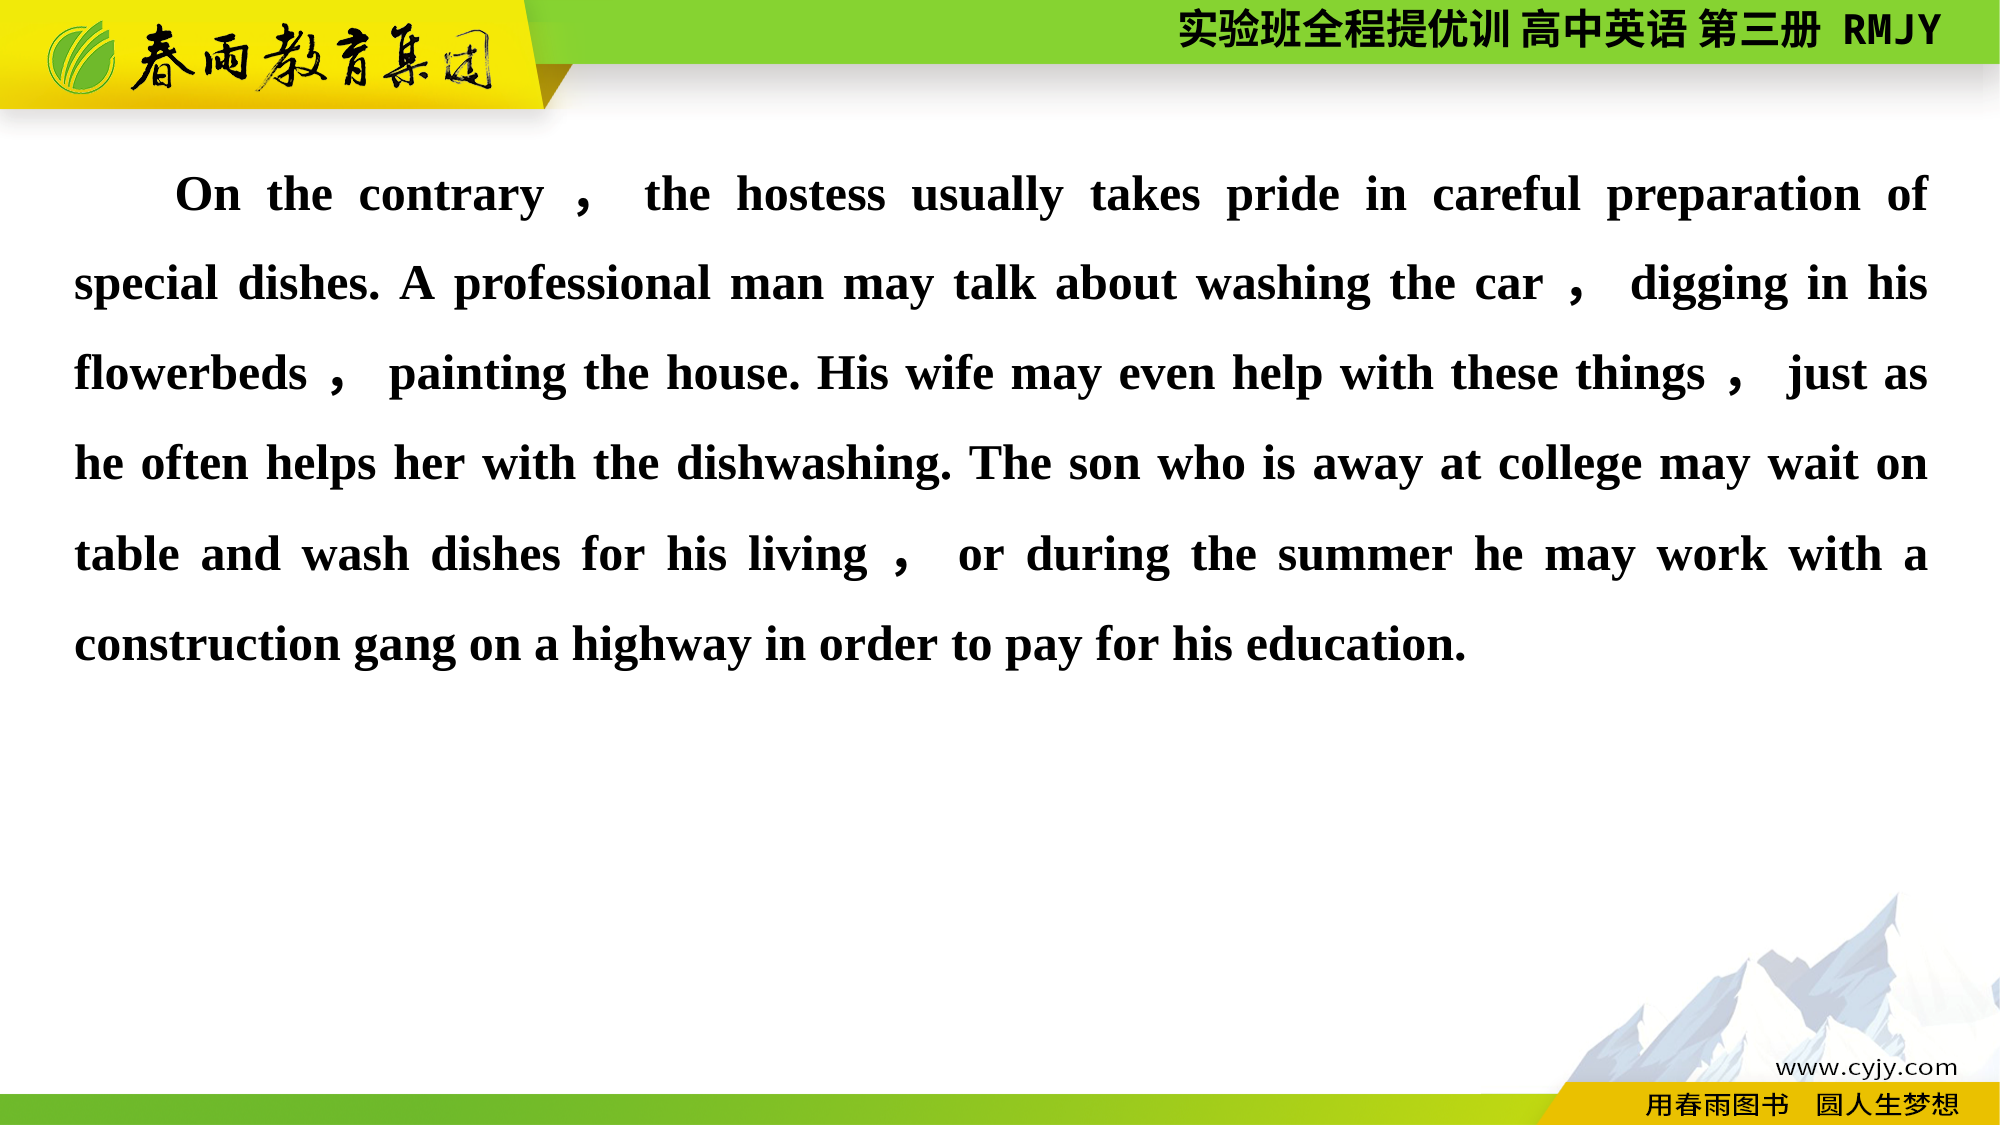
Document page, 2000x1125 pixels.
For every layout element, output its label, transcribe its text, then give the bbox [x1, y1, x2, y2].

list On the contrary，the hostess usually takes pride in careful preparation of special dishes. A professional man may talk about washing the car，digging in his flowerbeds，painting the house. His wife may even help with these things，just as he often helps her with the dishwashing. The son who is away at college may wait on table and wash dishes for his living，or during the summer he may work with a construction gang on a highway in order to pay for his education. [59, 122, 1944, 672]
picture [0, 0, 2000, 1125]
